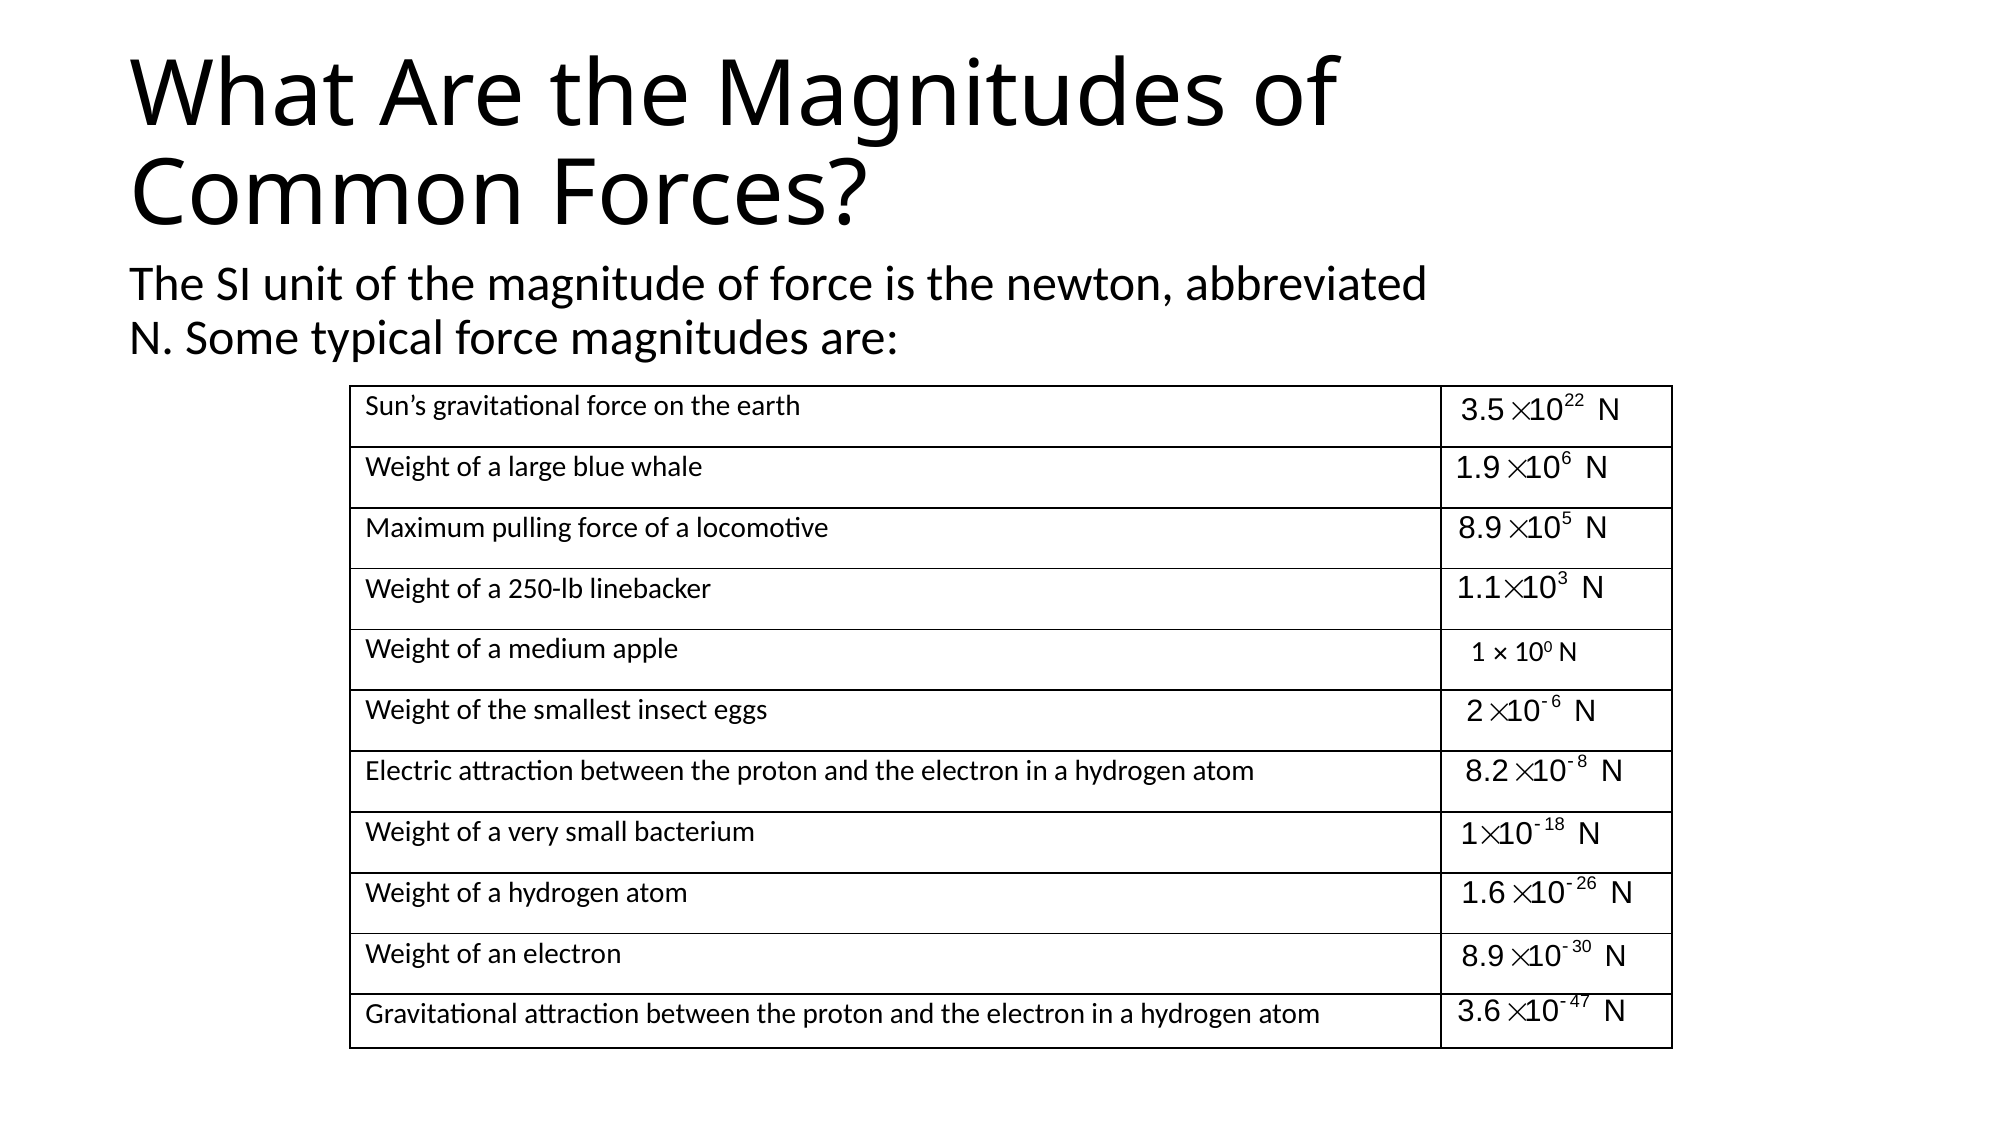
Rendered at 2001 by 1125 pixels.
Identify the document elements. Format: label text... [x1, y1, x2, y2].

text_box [1454, 504, 1612, 547]
table_cell Gravitational attraction between the proton and the electron in a hydrogen atom [351, 995, 1440, 1047]
title What Are the Magnitudes of Common Forces? [114, 36, 1525, 254]
table_cell 8.9 times 10 to the fifth newtons [1442, 509, 1671, 568]
table_cell Weight of a medium apple [351, 630, 1440, 689]
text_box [1458, 809, 1605, 853]
list The SI unit of the magnitude of force is the newton, abbreviated N. Some typical force magnitudes are: [114, 249, 1465, 350]
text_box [1459, 869, 1638, 912]
table_cell 1.9 times 10 to the sixth newtons [1442, 448, 1671, 507]
table_cell 8.9 times 10 to the negative thirtieth newtons [1442, 934, 1671, 993]
table_cell Maximum pulling force of a locomotive [351, 509, 1440, 568]
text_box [1453, 987, 1631, 1029]
table_cell 1.1 times 10 cubed newtons [1442, 569, 1671, 629]
table_cell 8.2 times 10 to the negative eighth newtons [1442, 752, 1671, 811]
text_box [1456, 386, 1625, 428]
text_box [1454, 564, 1610, 608]
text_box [1453, 444, 1612, 487]
table_cell Weight of a 250-lb linebacker [351, 569, 1440, 629]
table_cell Electric attraction between the proton and the electron in a hydrogen atom [351, 752, 1440, 811]
table_cell Weight of a very small bacterium [351, 813, 1440, 872]
table_header Sun’s gravitational force on the earth [351, 387, 1440, 446]
table_cell 2 times 10 to the negative sixth newtons [1442, 691, 1671, 750]
table_cell Weight of the smallest insect eggs [351, 691, 1440, 750]
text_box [1462, 688, 1601, 730]
table_cell 1 times 10 to the eighteenth newtons [1442, 813, 1671, 872]
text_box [1461, 747, 1628, 789]
table_cell [1442, 630, 1671, 689]
table_cell Weight of an electron [351, 934, 1440, 993]
table_cell Weight of a hydrogen atom [351, 874, 1440, 933]
table_cell 3.6 times 10 to the negative 40 seventh newtons [1442, 995, 1671, 1047]
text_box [1458, 932, 1632, 974]
table_header 3.5 times 10 to the 20 second newtons [1442, 387, 1671, 446]
table_cell Weight of a large blue whale [351, 448, 1440, 507]
text_box 1 ✕ 100 N [1455, 624, 1593, 675]
table_cell 1.6 times 10 to the negative 20 sixth newtons [1442, 874, 1671, 933]
